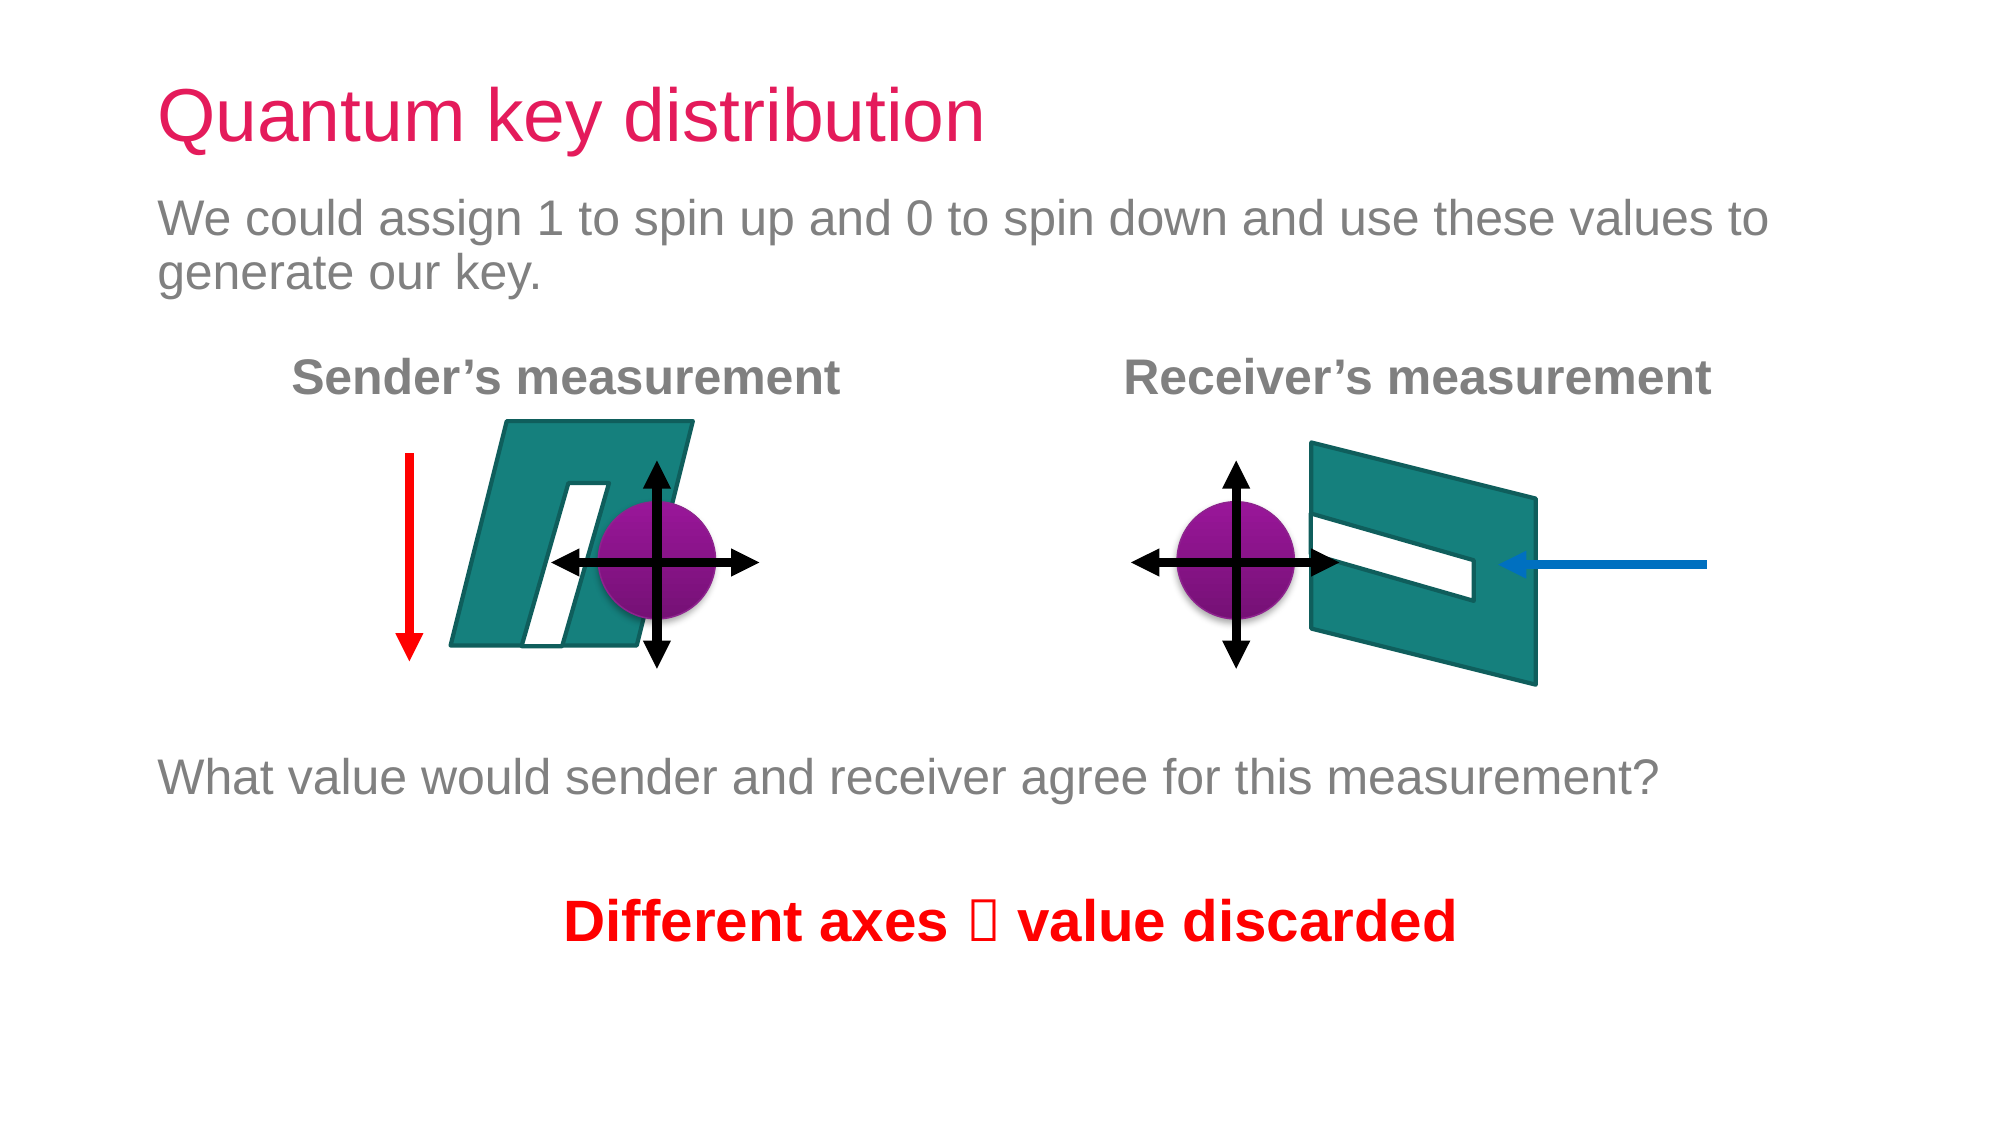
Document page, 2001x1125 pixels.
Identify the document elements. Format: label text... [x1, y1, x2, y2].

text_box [450, 420, 694, 647]
text_box We could assign 1 to spin up and 0 to spin down and use these values to generate our key. [157, 191, 1851, 558]
title Quantum key distribution [157, 66, 1872, 218]
text_box What value would sender and receiver agree for this measurement? [157, 750, 1872, 987]
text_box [1301, 450, 1545, 677]
text_box Different axes  value discarded [530, 899, 1492, 1053]
text_box [1241, 567, 1295, 620]
text_box [1176, 567, 1229, 620]
text_box [699, 567, 716, 603]
